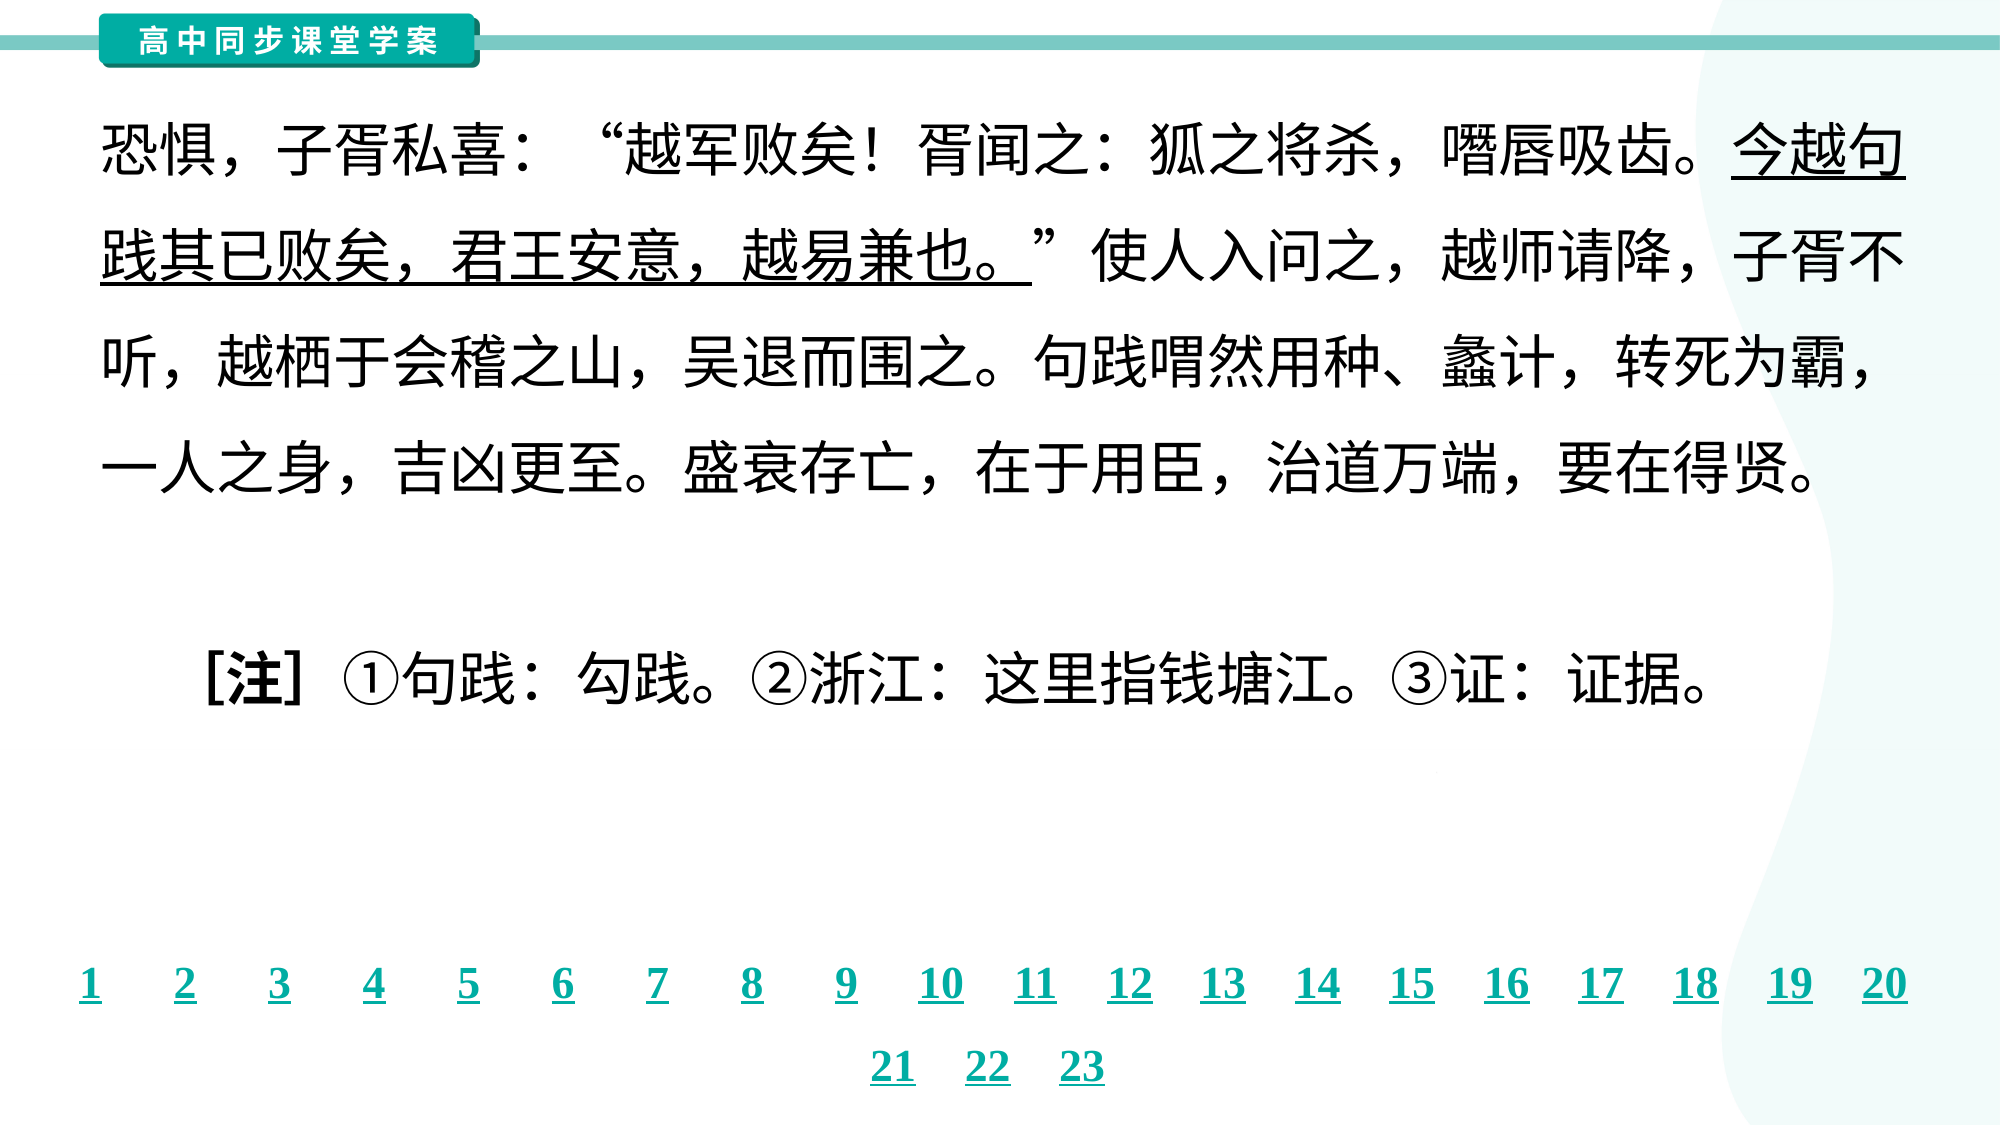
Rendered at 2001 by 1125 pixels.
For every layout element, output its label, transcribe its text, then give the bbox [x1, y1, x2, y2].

picture [0, 0, 2000, 1125]
text_box 恐惧，子胥私喜：“越军败矣！胥闻之：狐之将杀，噆唇吸齿。今越句 践其已败矣，君王安意，越易兼也。”使人入问之，越师请降，子胥不 听，越栖于会稽之山，吴退而围之。句践喟然用种、蠡计，转死为霸， 一人之身，吉凶更至。盛衰存亡，在于用臣，治道万端，要在得贤。 （摘编自《越绝书·越绝外传记地传第十》） ［注］①句践：勾践。②浙江：这里指钱塘江。③证：证据。#1.2.1.2 [100, 76, 1899, 700]
